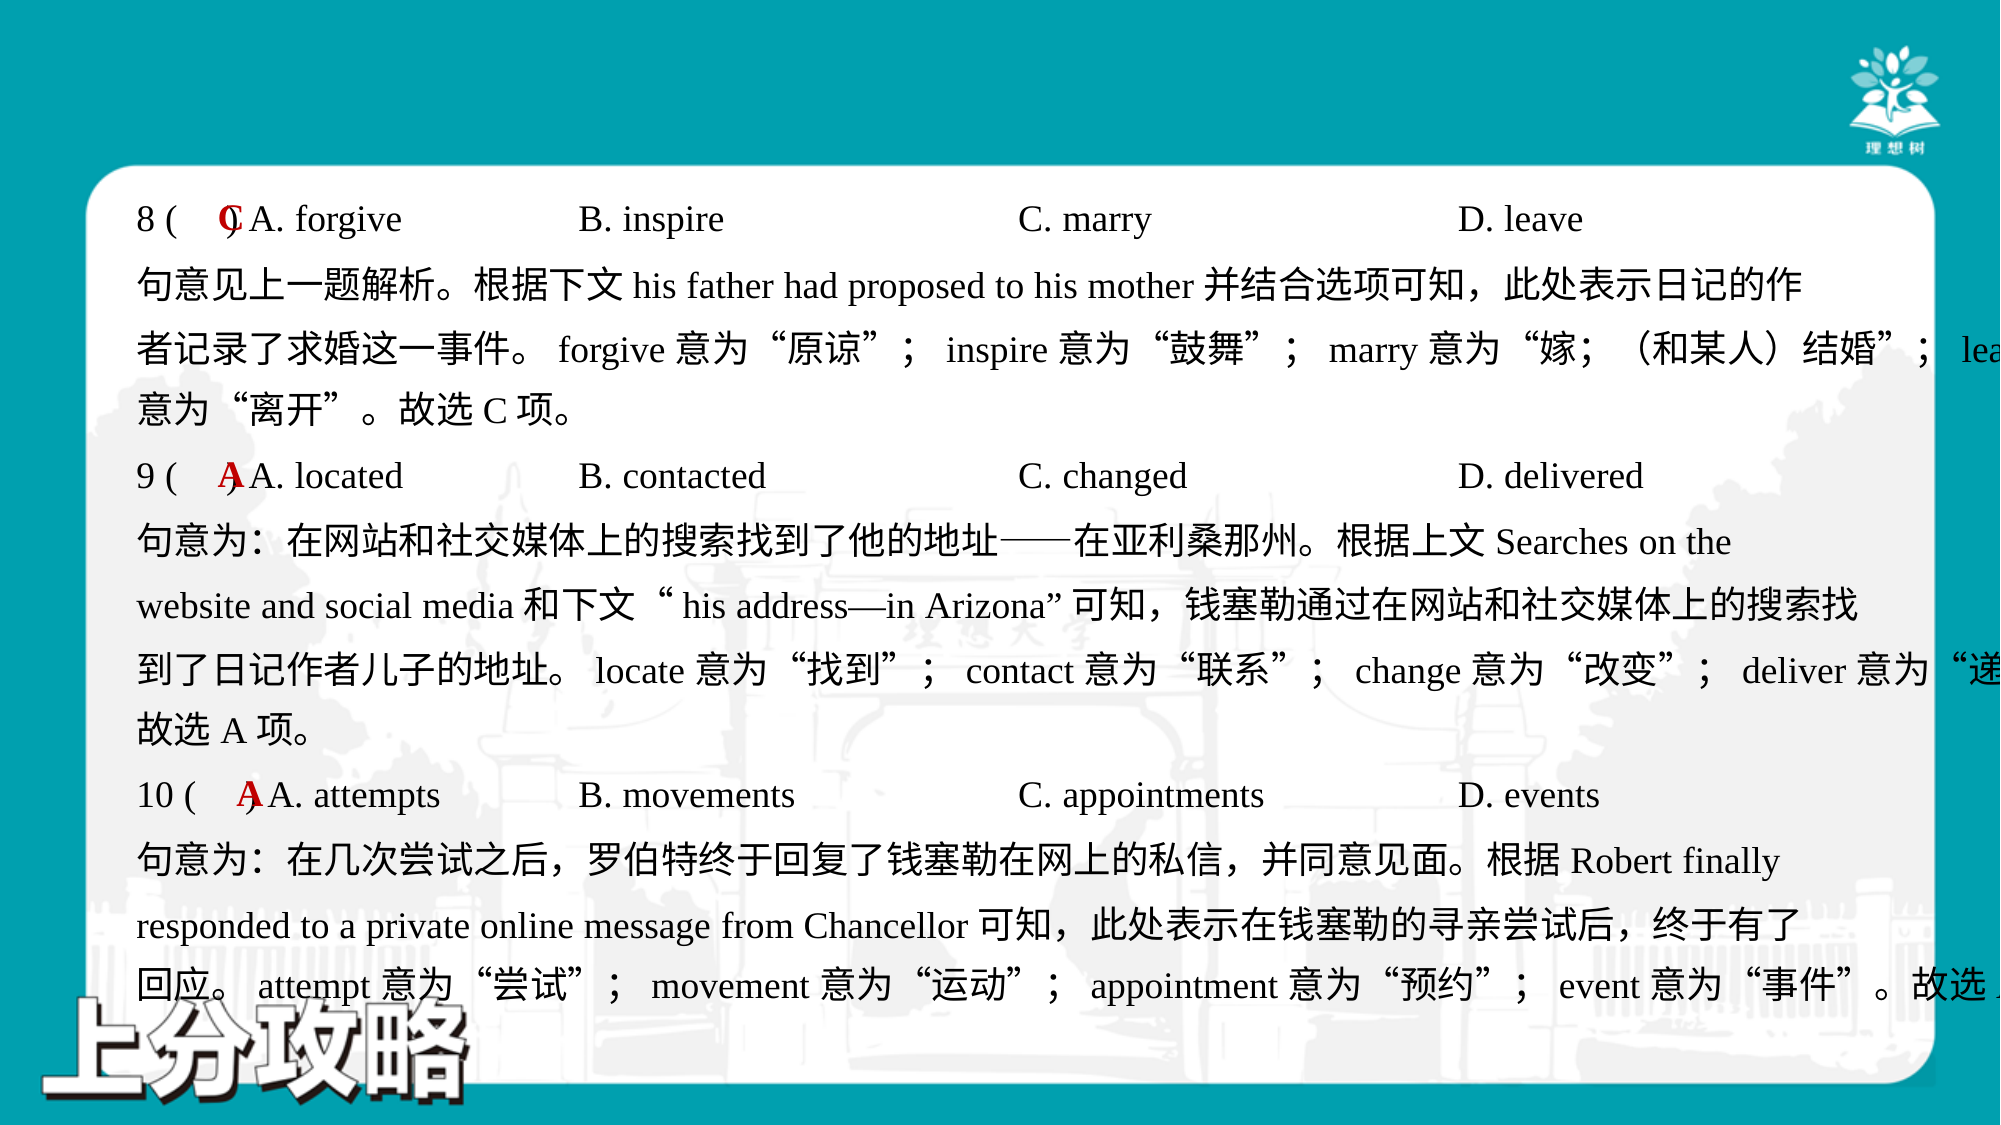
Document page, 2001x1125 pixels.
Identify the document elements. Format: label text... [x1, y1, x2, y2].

picture [0, 0, 2000, 1125]
text_box 8 ( ) A. forgive B. inspire C. marry D. leave [259, 176, 1865, 233]
text_box A [204, 432, 259, 490]
text_box 10 ( ) A. attempts B. movements C. appointments D. events [278, 753, 1865, 809]
text_box 10 ( ) A. attempts B. movements C. appointments D. events [136, 753, 222, 809]
text_box 8 ( ) A. forgive B. inspire C. marry D. leave [136, 176, 204, 233]
text_box 句意为：在几次尝试之后，罗伯特终于回复了钱塞勒在网上的私信，并同意见面。根据Robert finally responded to a private online message from Chancellor可知，此处表示在钱塞勒的寻亲尝试后，终于有了 回应。attempt意为“尝试”；movement意为“运动”；appointment意为“预约”；event意为“事件”。故选A项。 [136, 816, 1865, 1001]
text_box 9 ( ) A. located B. contacted C. changed D. delivered [259, 433, 1865, 490]
text_box A [222, 751, 278, 809]
text_box 句意见上一题解析。根据下文his father had proposed to his mother并结合选项可知，此处表示日记的作 者记录了求婚这一事件。forgive意为“原谅”；inspire意为“鼓舞”；marry意为“嫁；（和某人）结婚”；leave 意为“离开”。故选C项。 [136, 241, 1865, 426]
text_box 句意为：在网站和社交媒体上的搜索找到了他的地址——在亚利桑那州。根据上文Searches on the website and social media和下文“his address—in Arizona”可知，钱塞勒通过在网站和社交媒体上的搜索找 到了日记作者儿子的地址。locate意为“找到”；contact意为“联系”；change意为“改变”；deliver意为“递送”。 故选A项。 [136, 497, 1865, 746]
text_box 9 ( ) A. located B. contacted C. changed D. delivered [136, 433, 204, 490]
text_box C [204, 175, 259, 233]
